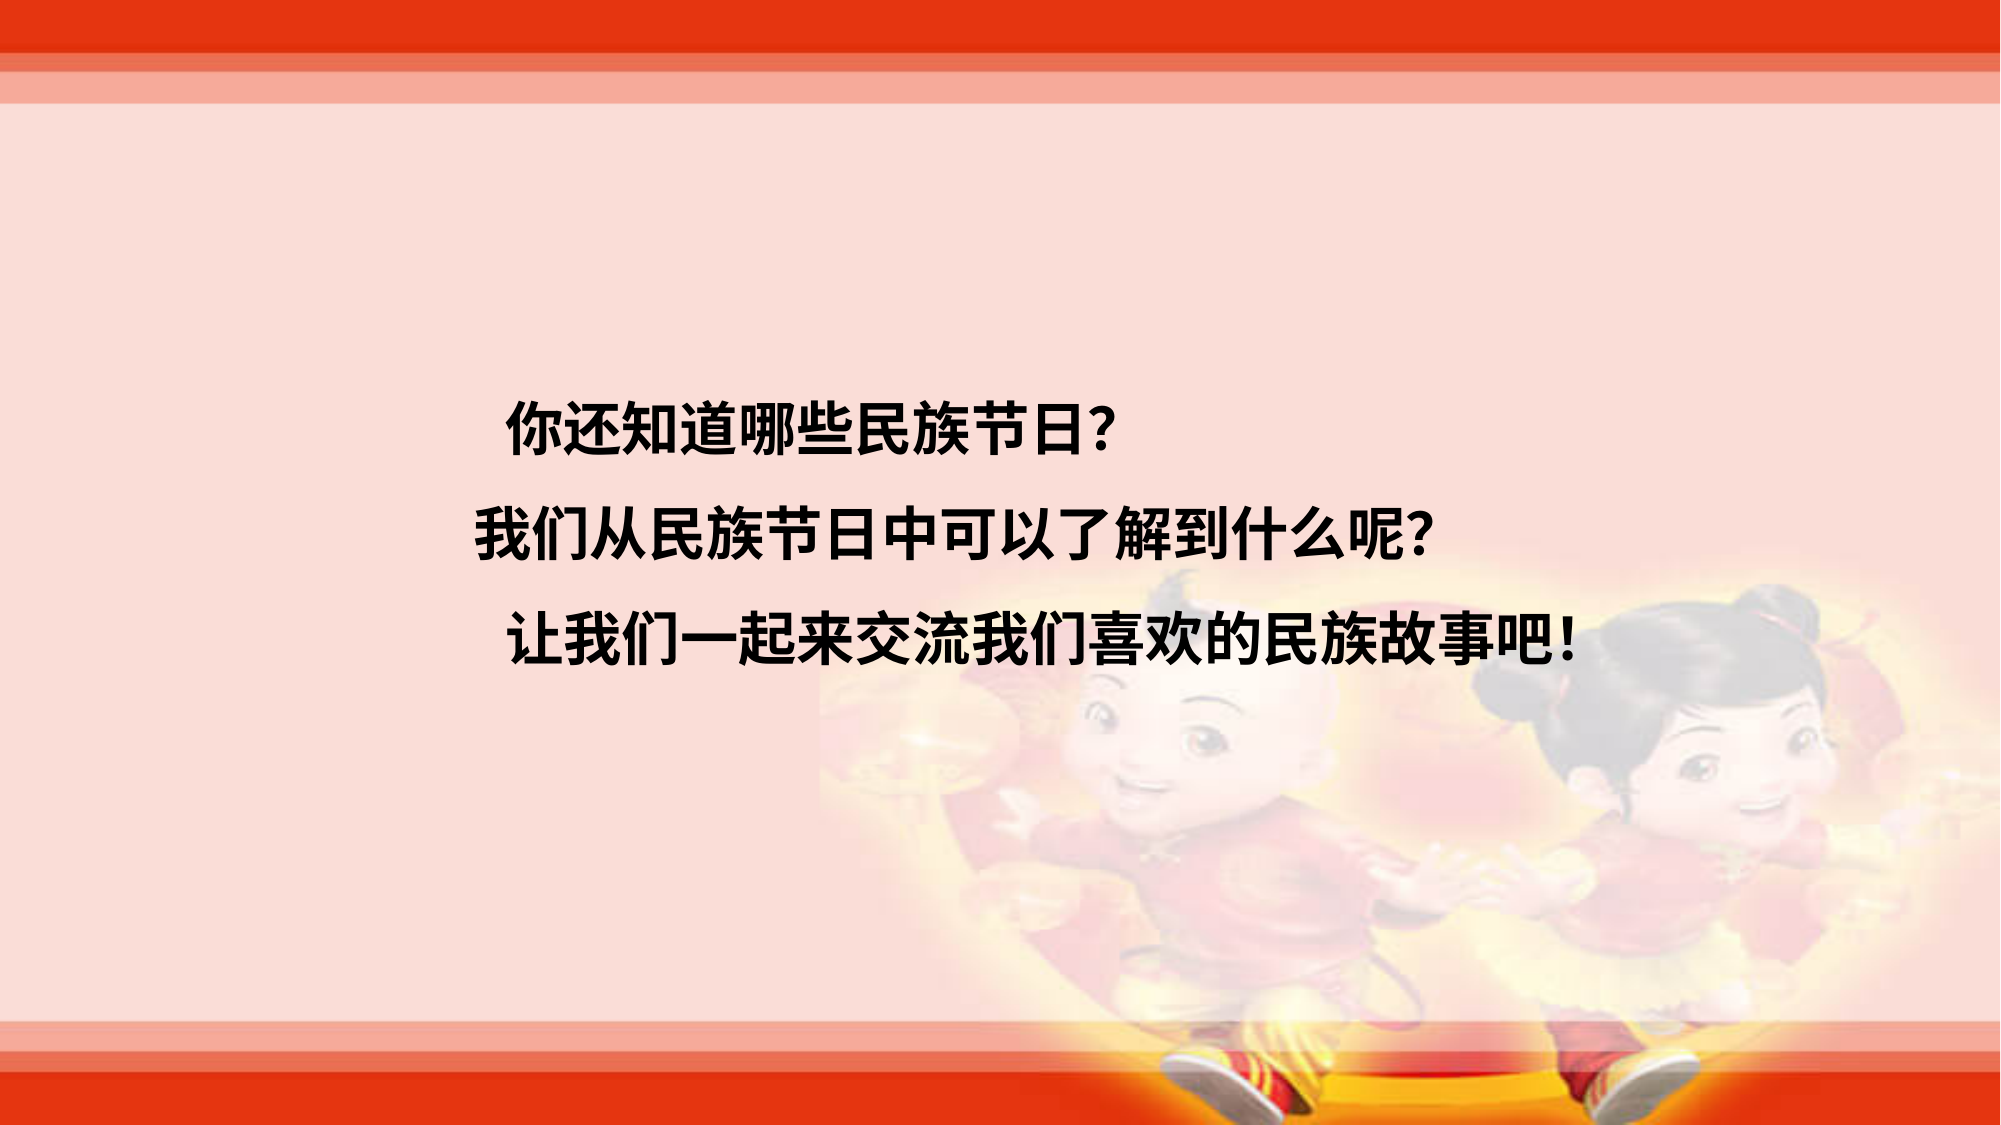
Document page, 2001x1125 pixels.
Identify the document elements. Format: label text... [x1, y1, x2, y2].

text_box 你还知道哪些民族节日？ 我们从民族节日中可以了解到什么呢？ 让我们一起来交流我们喜欢的民族故事吧！ [373, 350, 1697, 680]
picture [0, 0, 2001, 1125]
